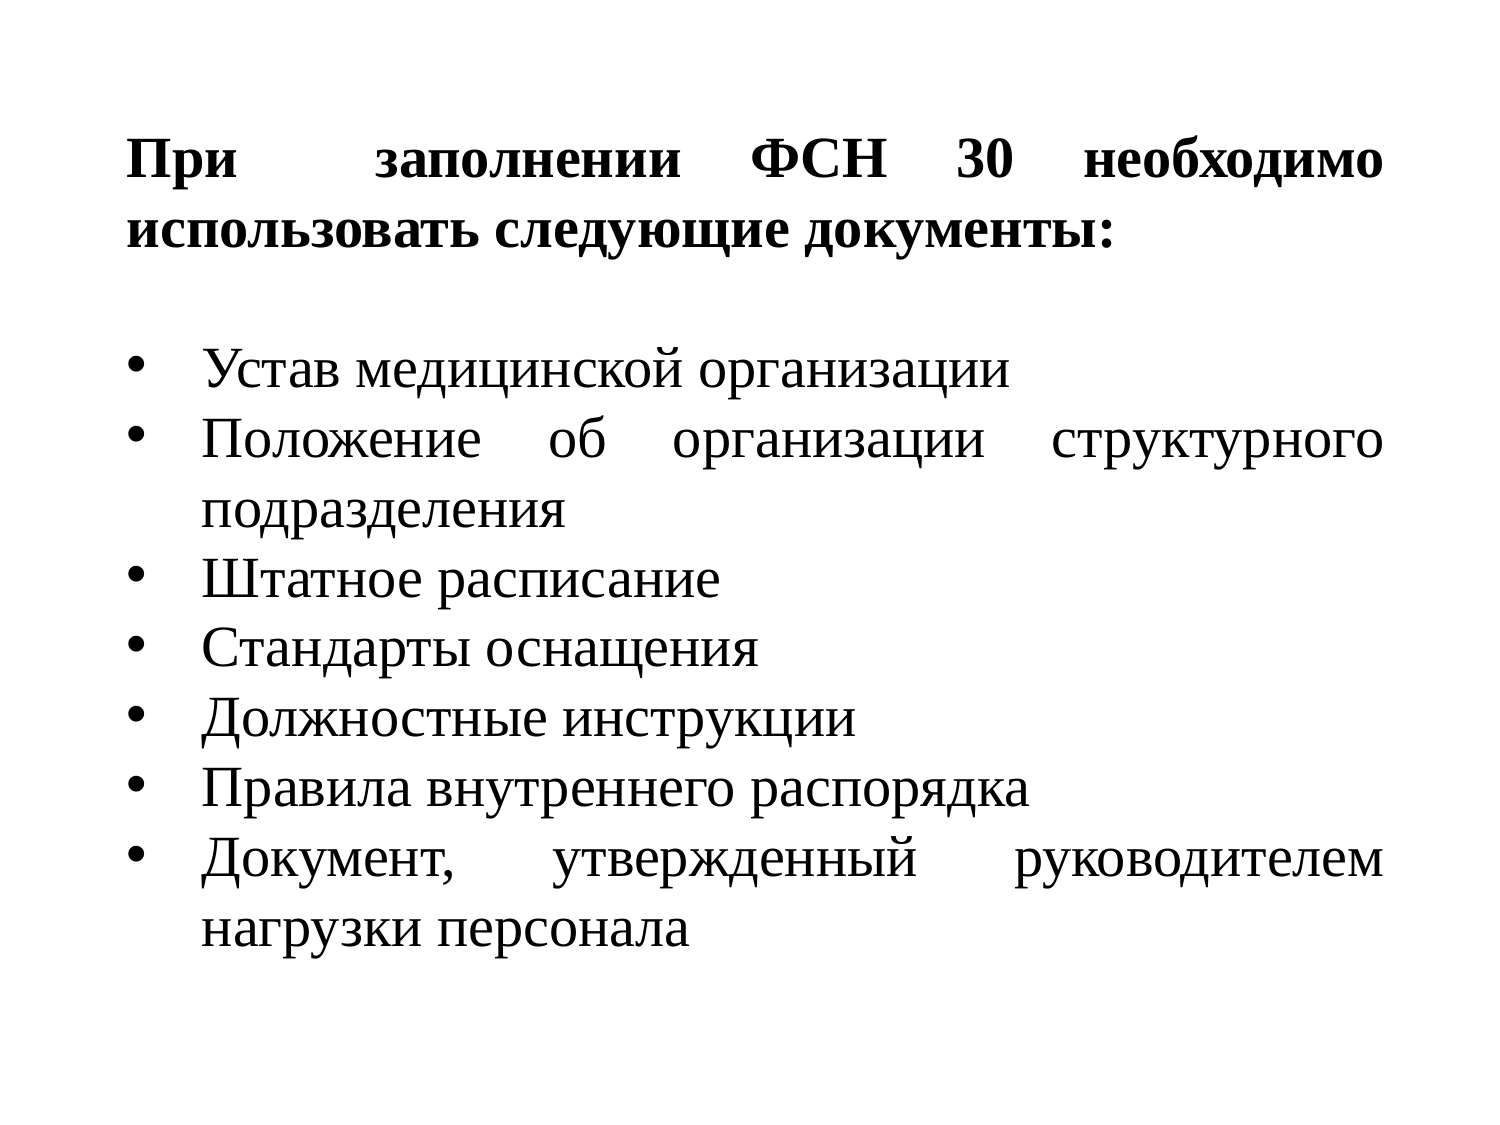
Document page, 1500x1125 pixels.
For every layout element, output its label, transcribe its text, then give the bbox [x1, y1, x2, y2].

text_box При заполнении ФСН 30 необходимо использовать следующие документы: Устав медицинской организации Положение об организации структурного подразделения Штатное расписание Стандарты оснащения Должностные инструкции Правила внутреннего распорядка Документ, утвержденный руководителем нагрузки персонала [112, 66, 1400, 1036]
